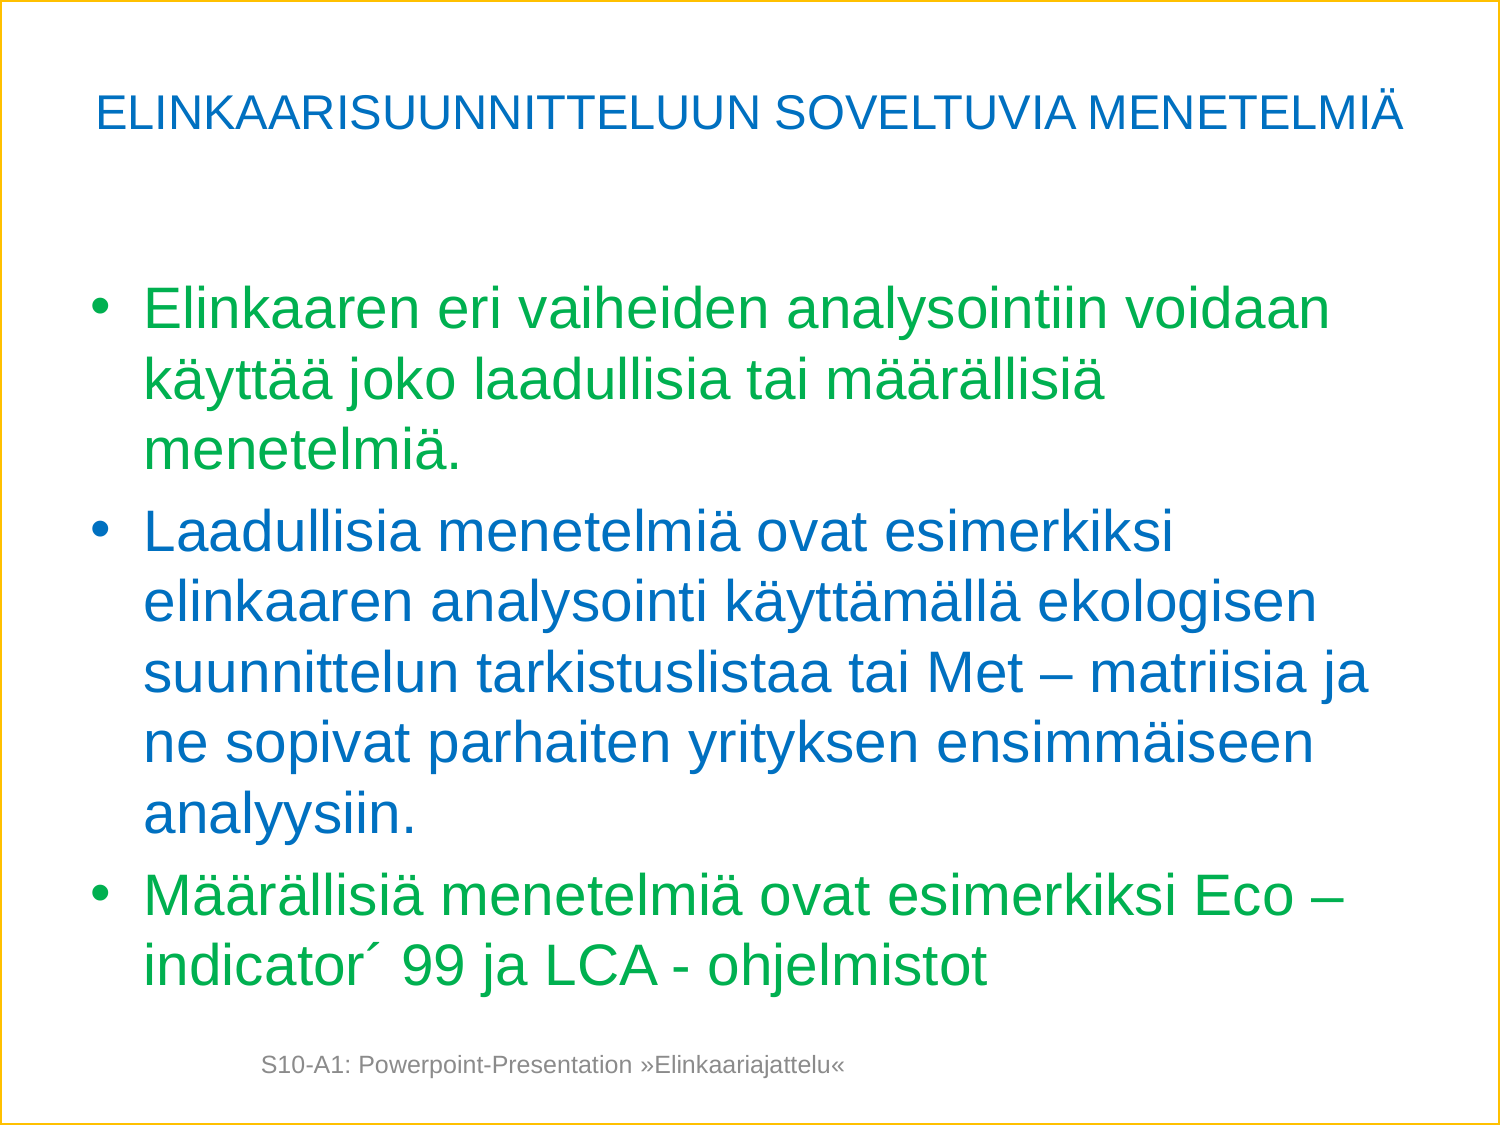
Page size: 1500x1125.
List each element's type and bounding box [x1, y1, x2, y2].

text_box [0, 0, 1500, 1125]
